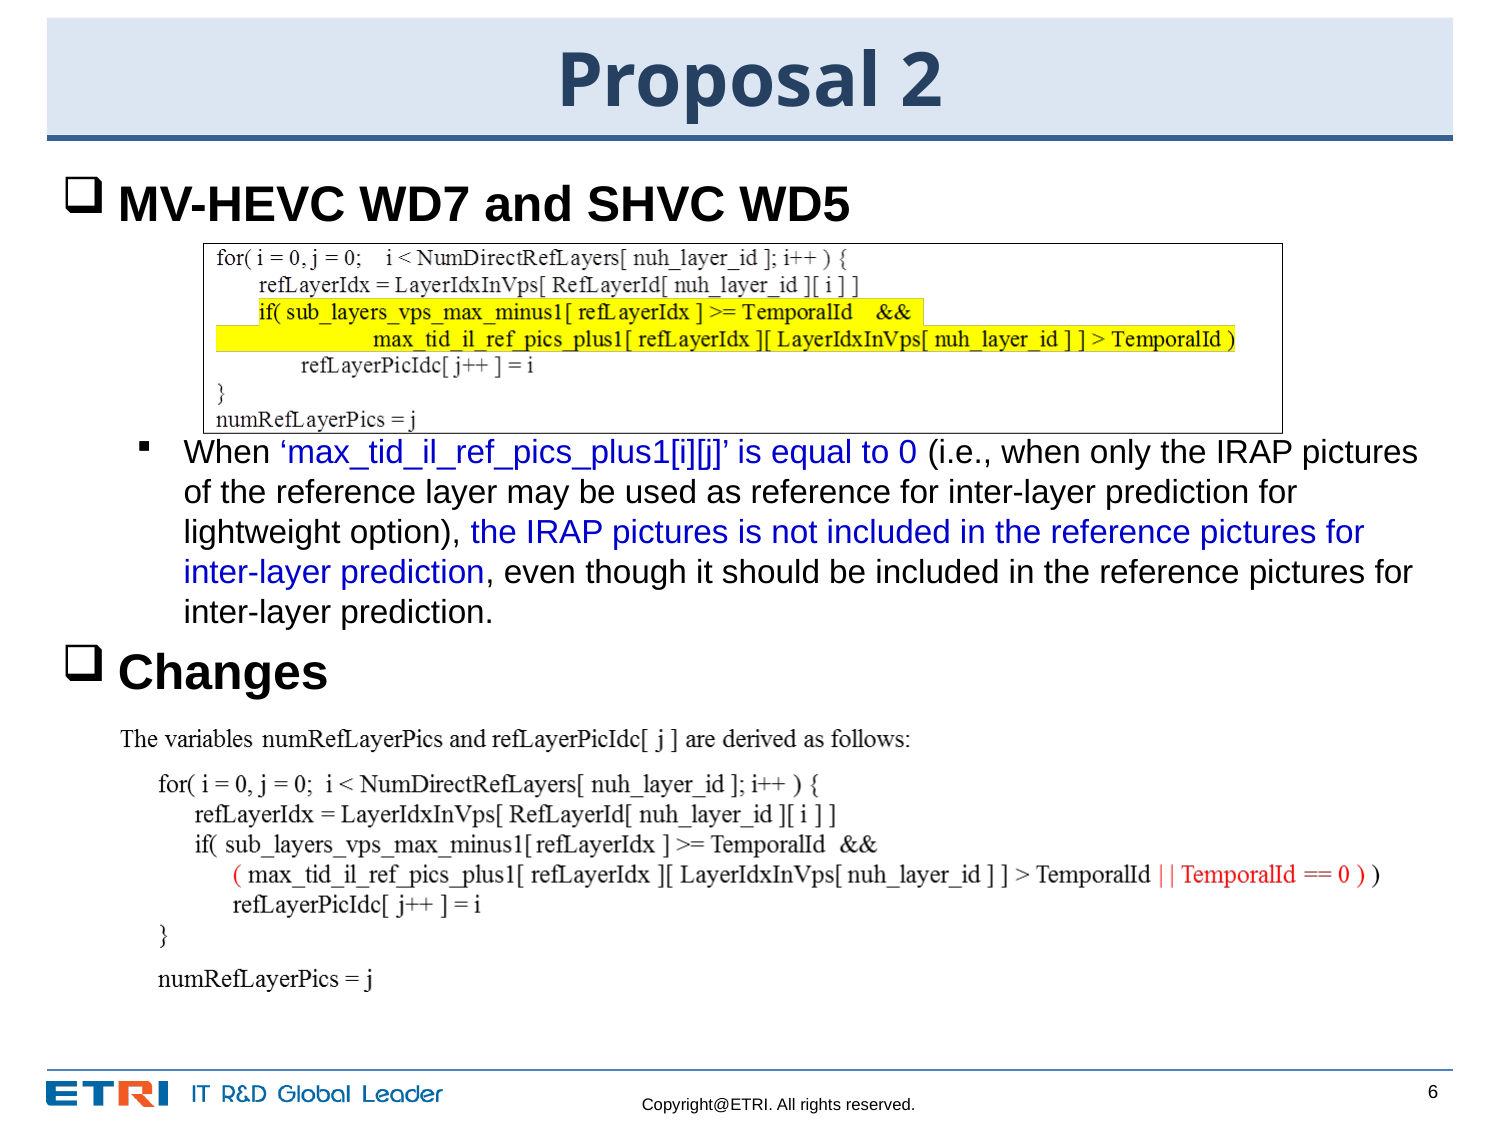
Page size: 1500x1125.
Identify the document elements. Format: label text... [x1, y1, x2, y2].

picture [105, 715, 1406, 1009]
slide_number 6 [1160, 1072, 1454, 1121]
picture [191, 1072, 451, 1120]
list MV-HEVC WD7 and SHVC WD5 When ‘max_tid_il_ref_pics_plus1[i][j]’ is equal to 0 (i.e., when only the IRAP pictures of the reference layer may be used as reference for inter-layer prediction for lightweight option), the IRAP pictures is not included in the reference pictures for inter-layer prediction, even though it should be included in the reference pictures for inter-layer prediction. Changes [46, 164, 1454, 1067]
footer Copyright@ETRI. All rights reserved. [513, 1070, 1045, 1118]
picture [46, 1081, 168, 1107]
picture [200, 243, 1286, 480]
title Proposal 2 [46, 17, 1454, 135]
